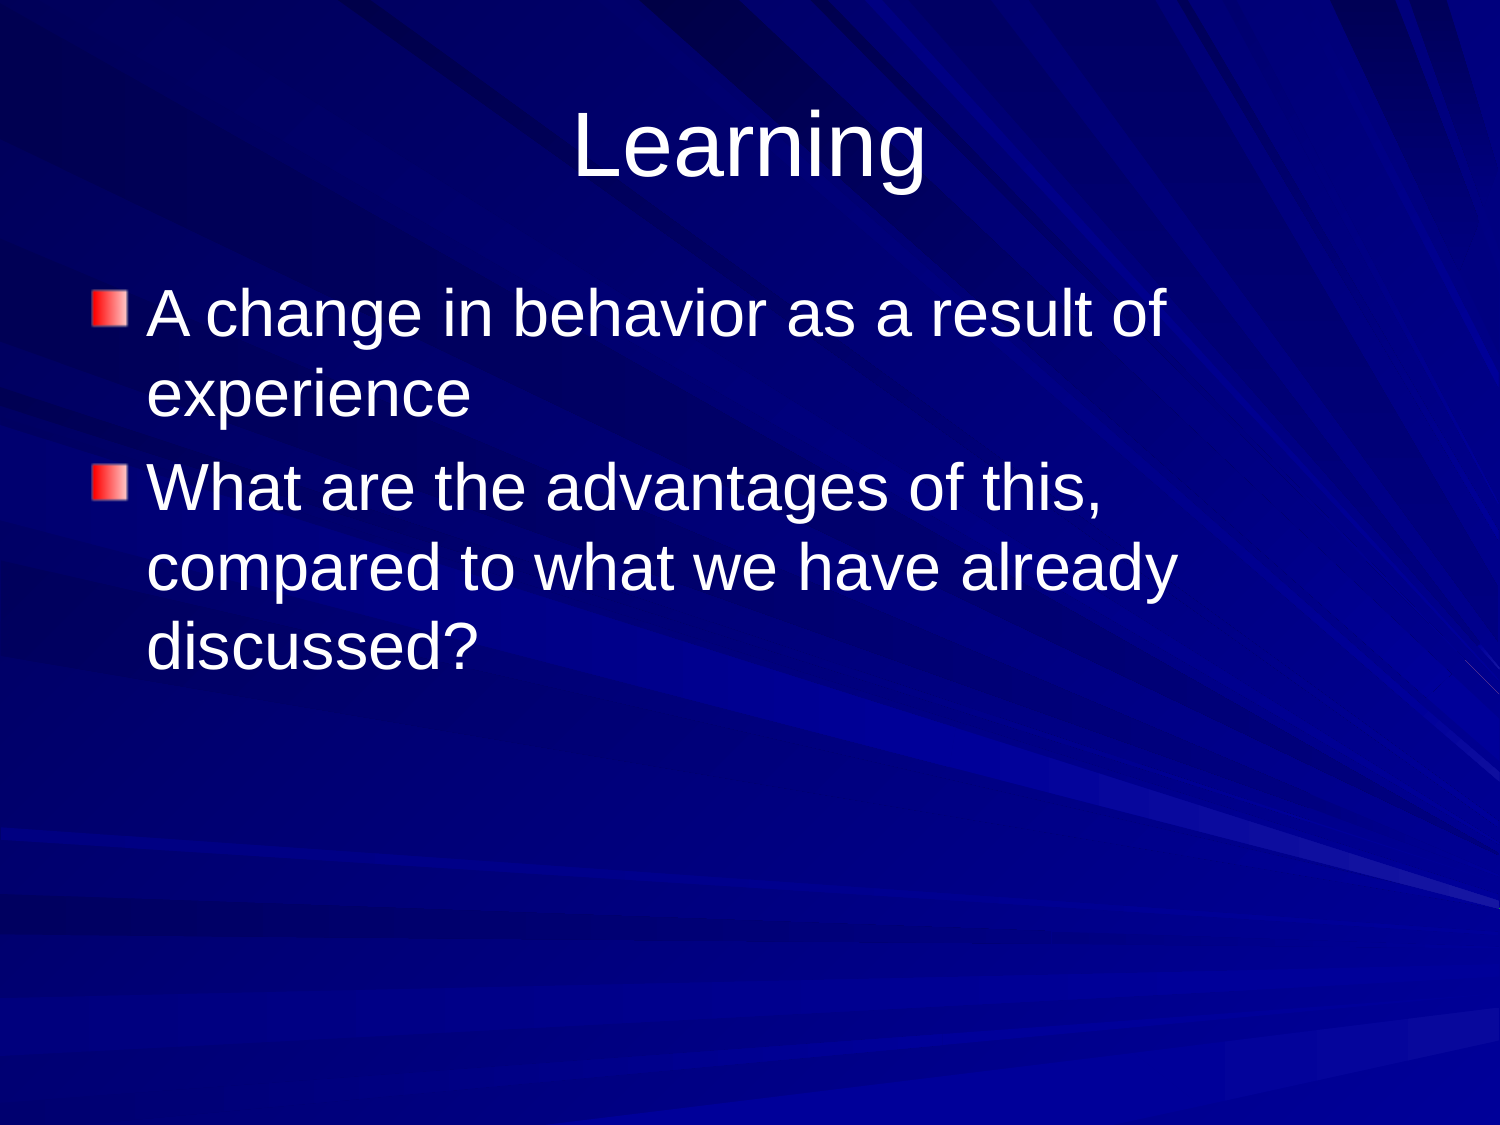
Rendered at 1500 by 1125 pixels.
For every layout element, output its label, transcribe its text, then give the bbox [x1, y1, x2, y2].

title Learning [74, 45, 1426, 234]
list A change in behavior as a result of experience What are the advantages of this, compared to what we have already discussed? [74, 262, 1426, 1006]
picture [90, 288, 132, 331]
picture [90, 462, 132, 505]
